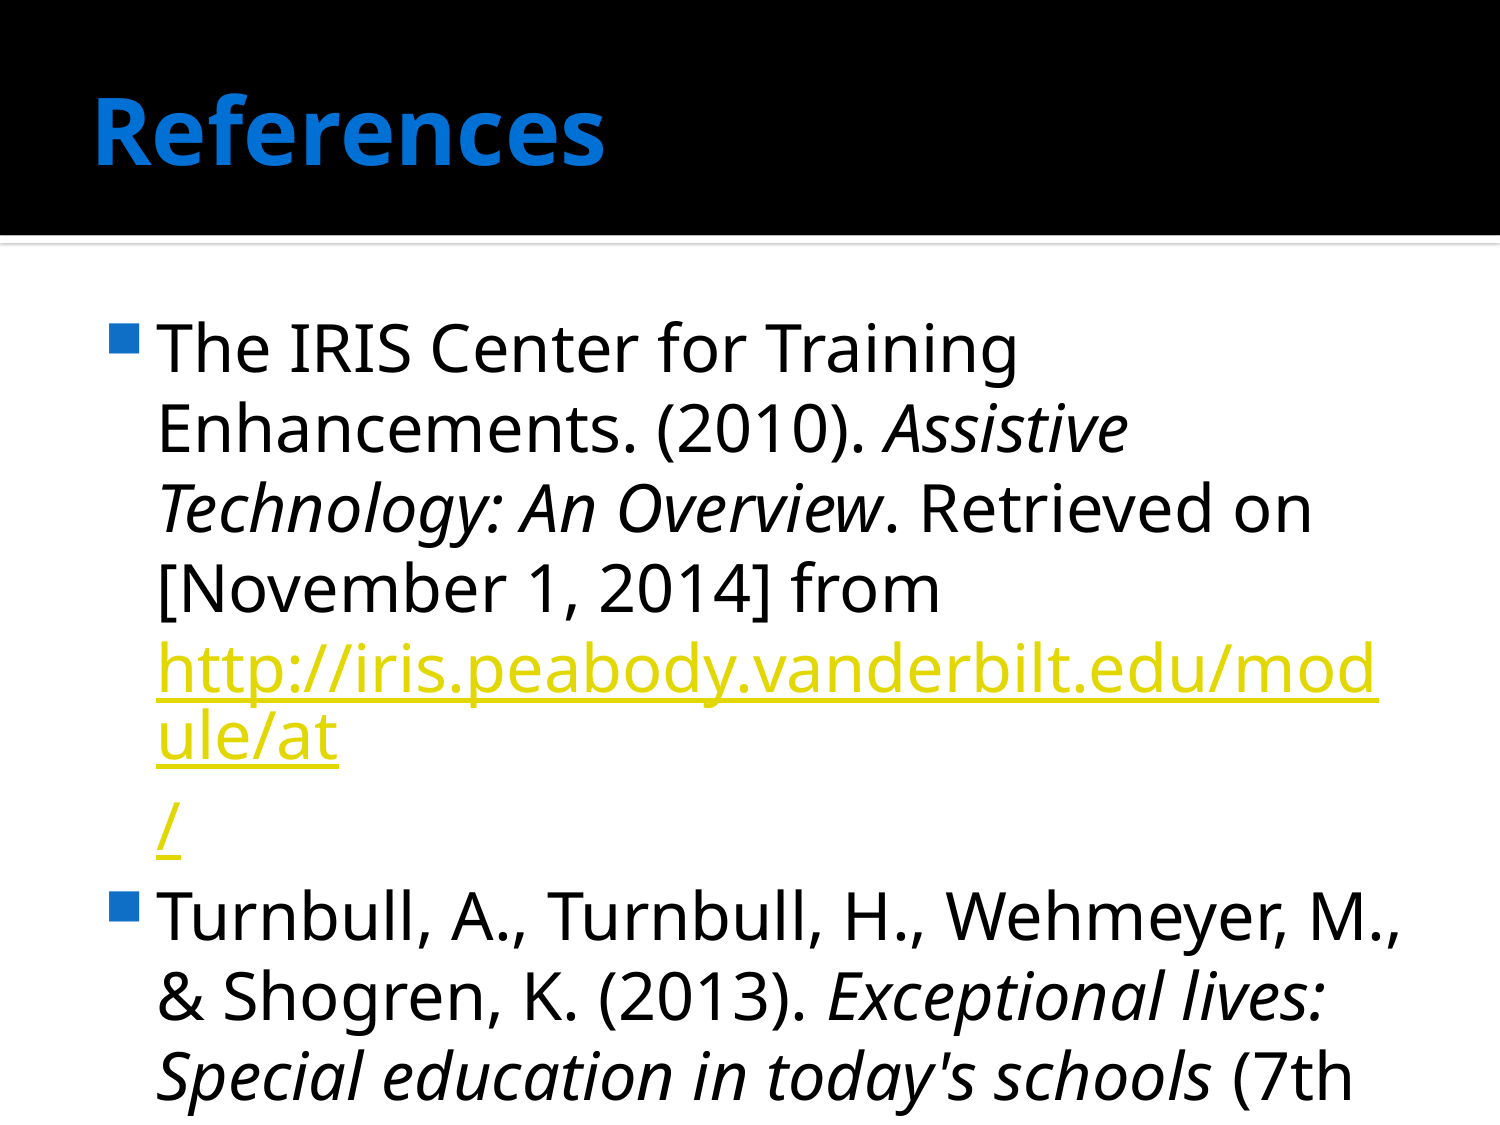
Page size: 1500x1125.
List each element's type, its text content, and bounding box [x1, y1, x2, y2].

list The IRIS Center for Training Enhancements. (2010). Assistive Technology: An Overview. Retrieved on [November 1, 2014] from http://iris.peabody.vanderbilt.edu/module/at/ Turnbull, A., Turnbull, H., Wehmeyer, M., & Shogren, K. (2013). Exceptional lives: Special education in today's schools (7th ed.). Upper Saddle River, N.J.: Merrill. [75, 291, 1425, 1050]
title References [75, 25, 1425, 231]
